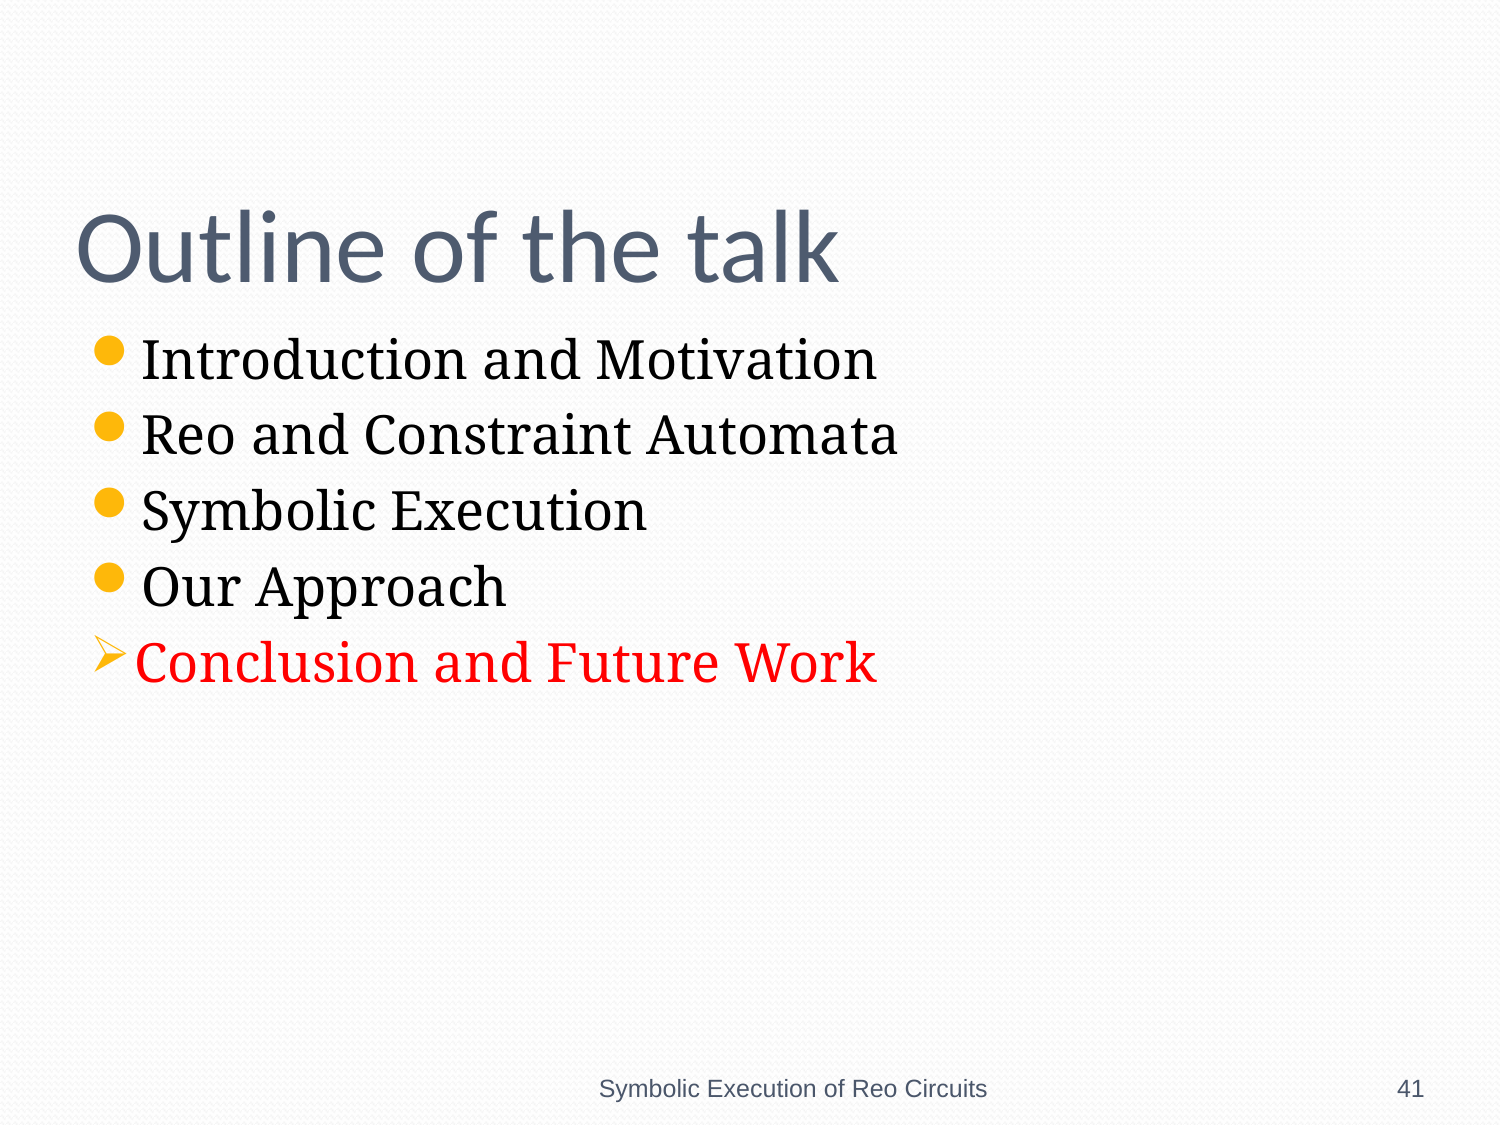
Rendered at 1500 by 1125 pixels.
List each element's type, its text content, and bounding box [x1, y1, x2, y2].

slide_number 41 [1299, 1042, 1425, 1103]
list Introduction and Motivation Reo and Constraint Automata Symbolic Execution Our Approach Conclusion and Future Work [74, 317, 1426, 1038]
title Outline of the talk [74, 115, 1426, 304]
footer Symbolic Execution of Reo Circuits [437, 1042, 1150, 1103]
